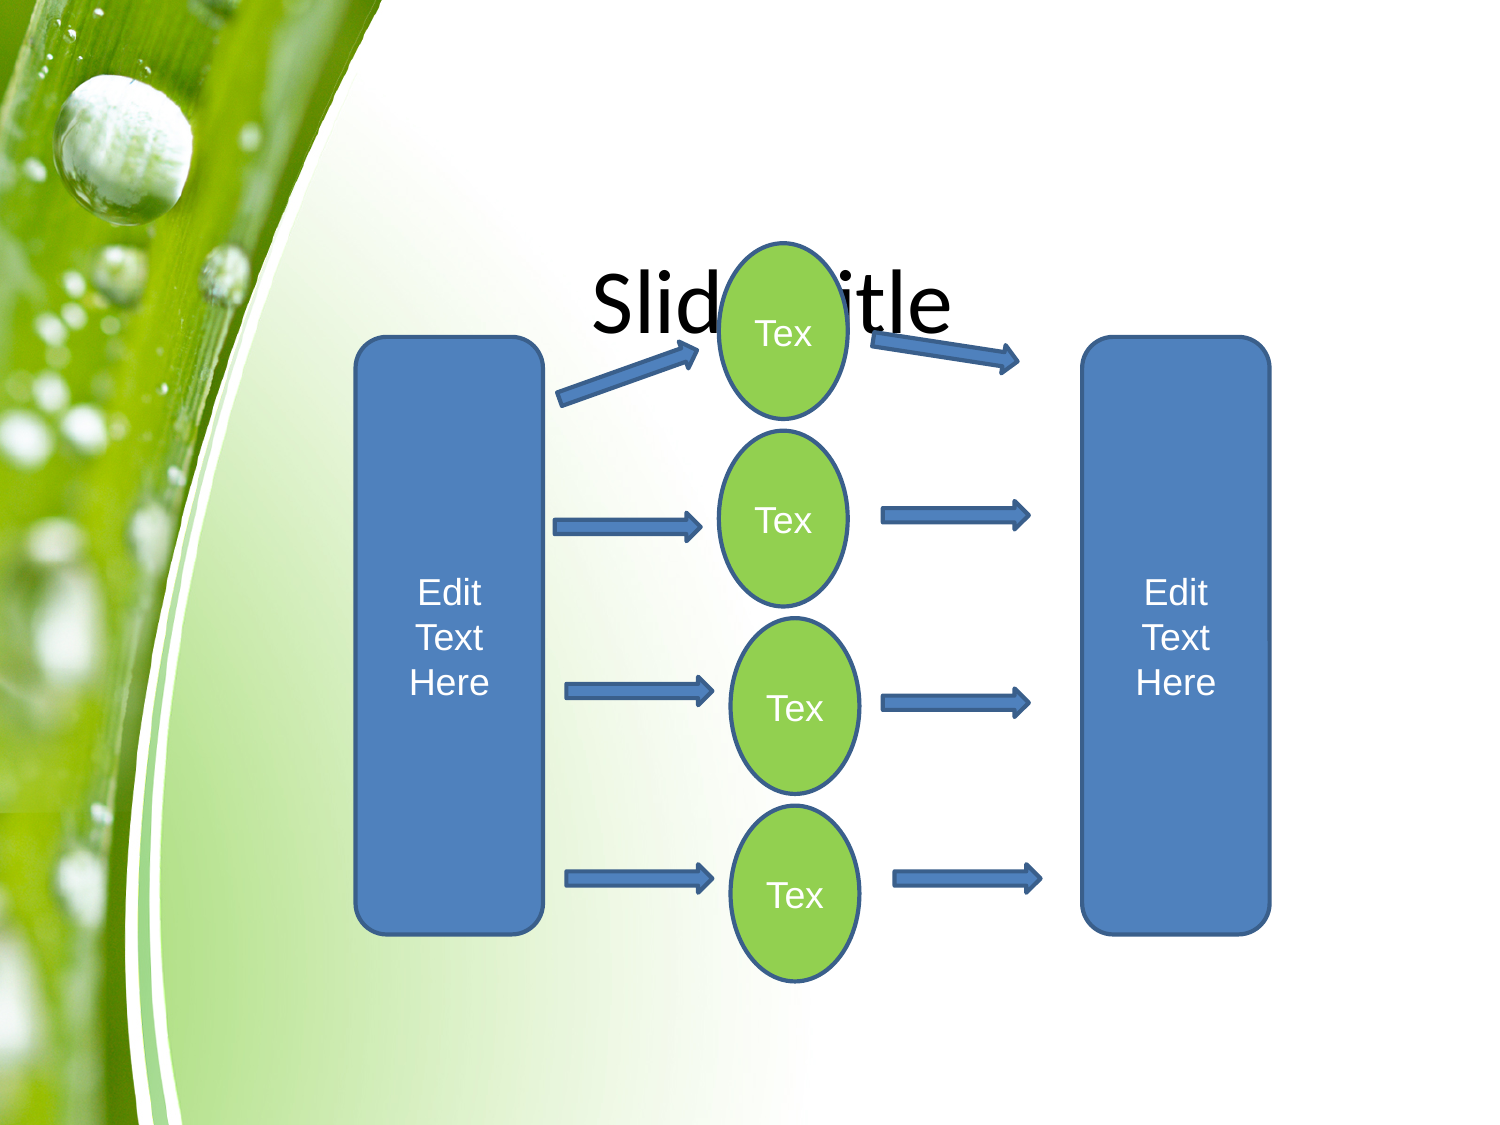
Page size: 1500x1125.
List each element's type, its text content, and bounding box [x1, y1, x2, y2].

text_box Tex [728, 616, 862, 797]
text_box [892, 862, 1043, 895]
text_box [555, 339, 700, 408]
text_box [564, 674, 715, 708]
text_box Edit Text Here [1080, 334, 1272, 937]
text_box Tex [716, 428, 850, 609]
text_box [564, 862, 715, 895]
text_box [870, 330, 1020, 376]
text_box Slide Title [234, 234, 1312, 385]
text_box [880, 686, 1031, 719]
text_box Tex [716, 241, 850, 422]
text_box Tex [728, 803, 862, 984]
text_box [880, 499, 1031, 532]
text_box Edit Text Here [353, 334, 546, 937]
picture [0, 0, 1500, 1125]
text_box [552, 510, 703, 544]
